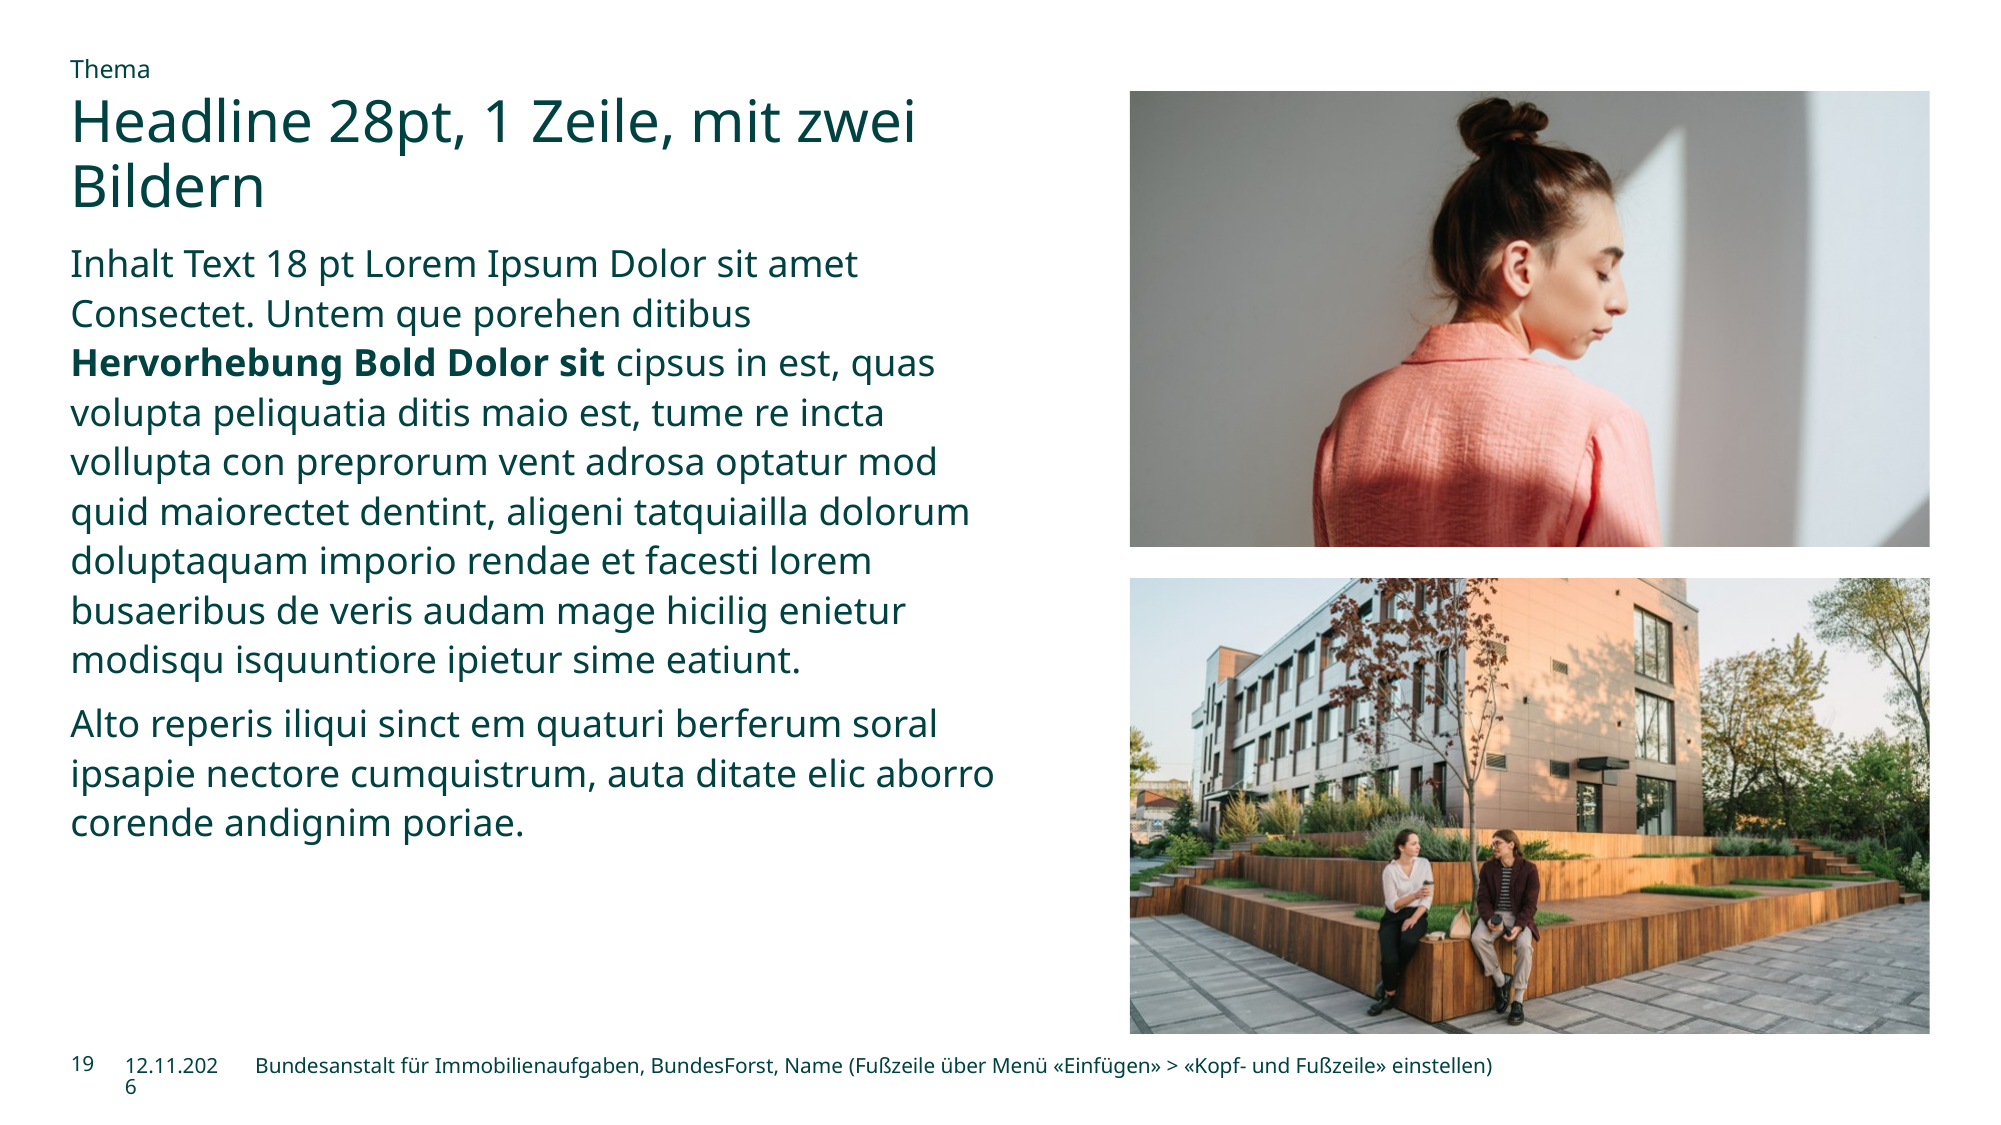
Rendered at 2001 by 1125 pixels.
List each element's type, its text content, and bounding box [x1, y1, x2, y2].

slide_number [124, 1052, 226, 1077]
picture [1129, 578, 1931, 1034]
title Headline 28pt, 1 Zeile, mit zwei Bildern [70, 91, 1027, 234]
footer Bundesanstalt für Immobilienaufgaben, BundesForst, Name (Fußzeile über Menü «Einfügen» > «Kopf- und Fußzeile» einstellen) [255, 1052, 1933, 1077]
list Inhalt Text 18 pt Lorem Ipsum Dolor sit amet Consectet. Untem que porehen ditibus Hervorhebung Bold Dolor sit cipsus in est, quas volupta peliquatia ditis maio est, tume re incta vollupta con preprorum vent adrosa optatur mod quid maiorectet dentint, aligeni tatquiailla dolorum doluptaquam imporio rendae et facesti lorem busaeribus de veris audam mage hicilig enietur modisqu isquuntiore ipietur sime eatiunt. Alto reperis iliqui sinct em quaturi berferum soral ipsapie nectore cumquistrum, auta ditate elic aborro corende andignim poriae. [70, 235, 1027, 1034]
picture [1129, 90, 1931, 547]
slide_number 19 [70, 1052, 119, 1077]
list Thema [70, 50, 1931, 80]
